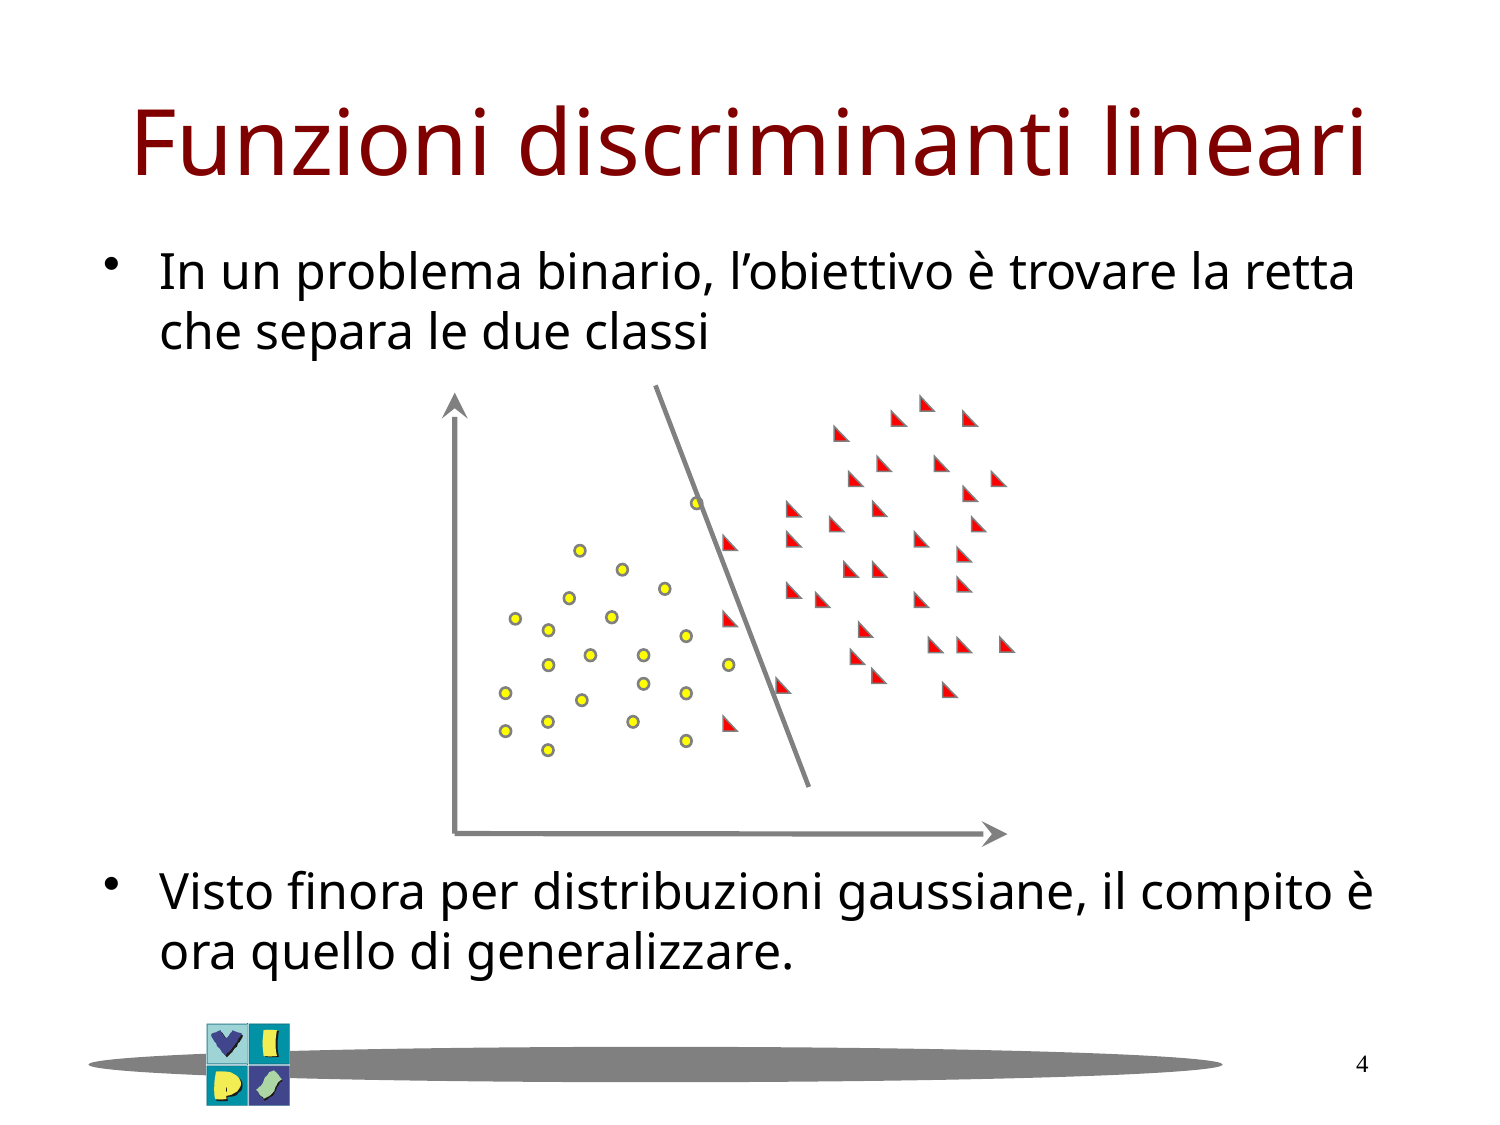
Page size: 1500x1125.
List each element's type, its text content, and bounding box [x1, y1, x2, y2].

picture [206, 1023, 290, 1106]
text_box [454, 385, 1015, 835]
list In un problema binario, l’obiettivo è trovare la retta che separa le due classi Visto finora per distribuzioni gaussiane, il compito è ora quello di generalizzare. Se la funzione discriminante è combinazione lineare delle varie features, allora si parla di discriminante lineare [88, 231, 1439, 975]
slide_number 4 [1033, 1039, 1384, 1118]
title Funzioni discriminanti lineari [75, 45, 1425, 233]
